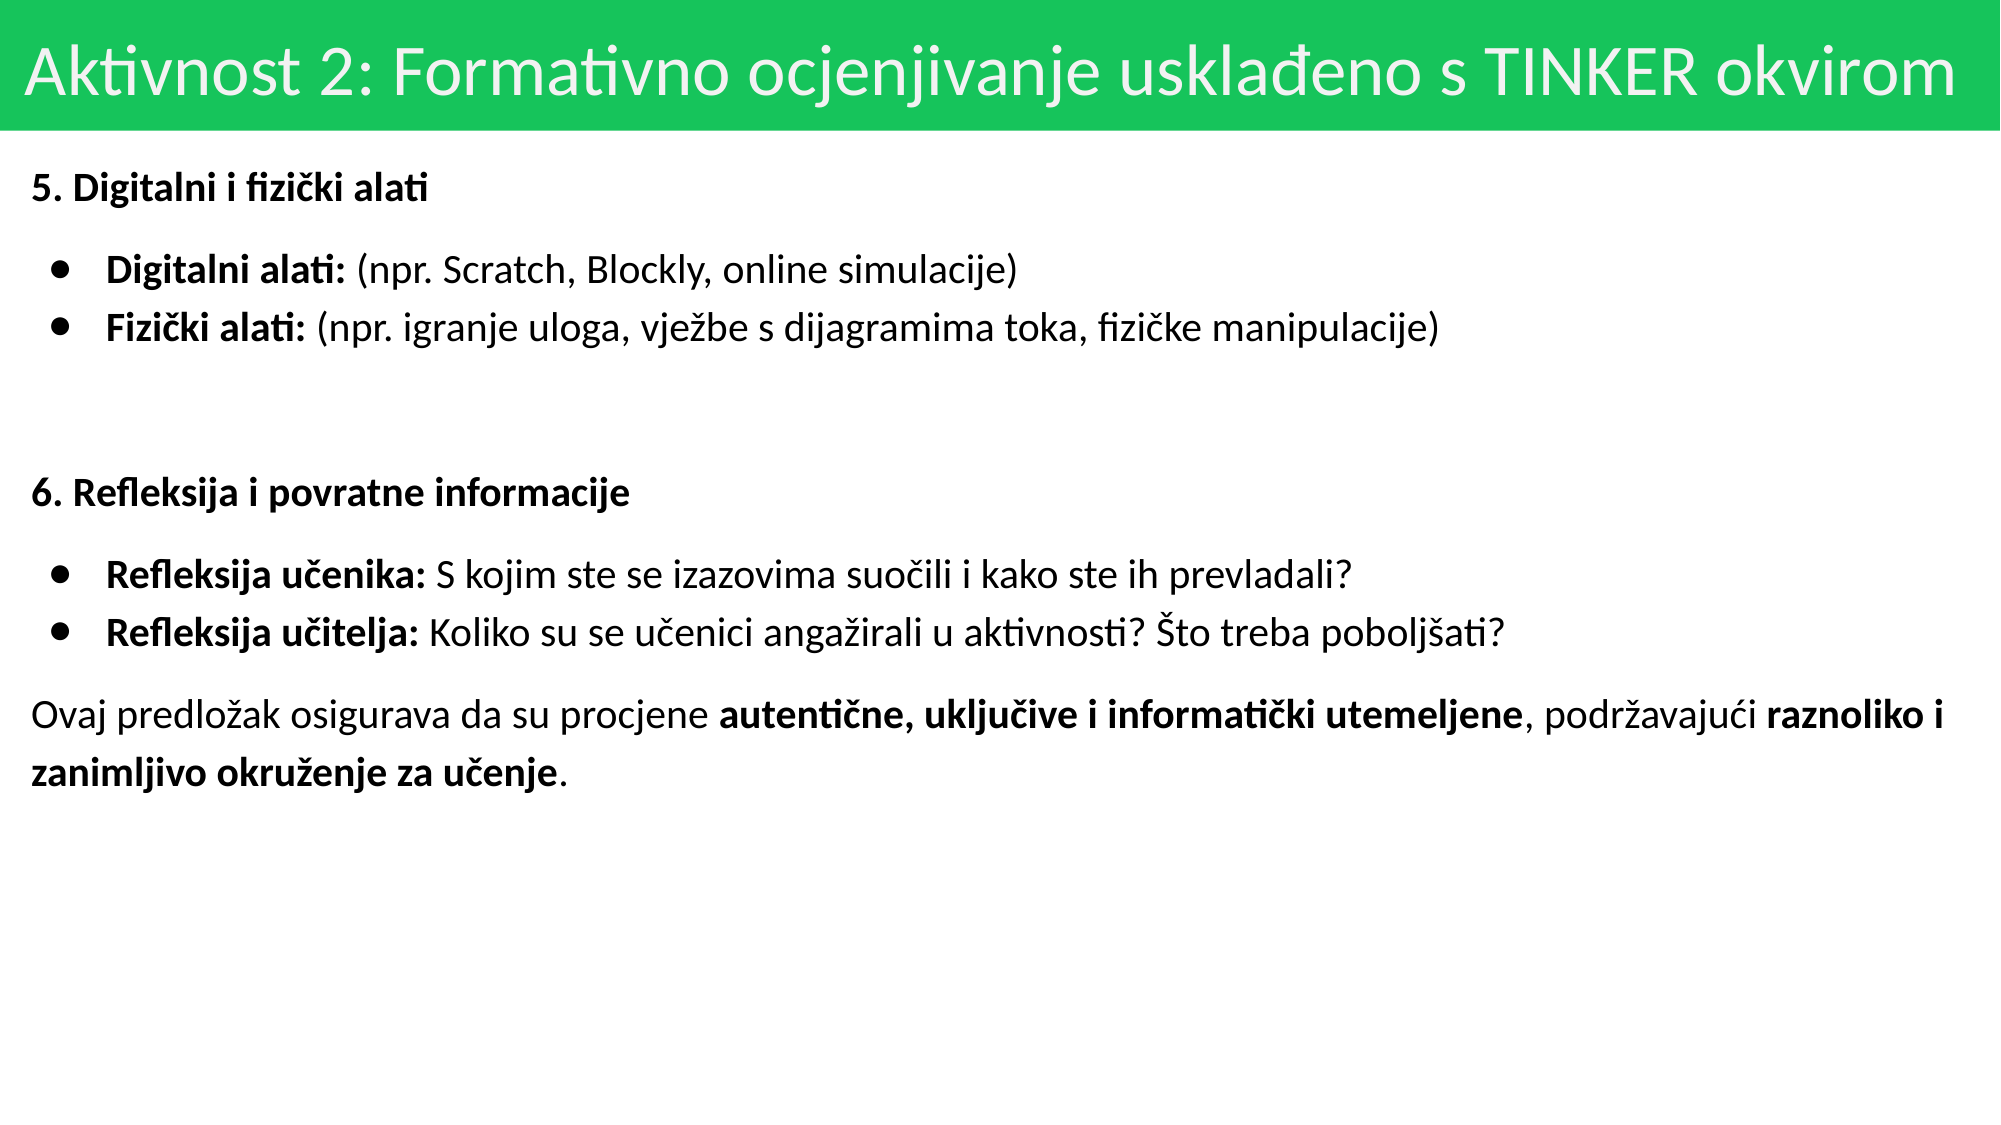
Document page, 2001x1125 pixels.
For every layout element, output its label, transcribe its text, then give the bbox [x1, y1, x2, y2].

list 5. Digitalni i fizički alati Digitalni alati: (npr. Scratch, Blockly, online simulacije) Fizički alati: (npr. igranje uloga, vježbe s dijagramima toka, fizičke manipulacije) 6. Refleksija i povratne informacije Refleksija učenika: S kojim ste se izazovima suočili i kako ste ih prevladali? Refleksija učitelja: Koliko su se učenici angažirali u aktivnosti? Što treba poboljšati? Ovaj predložak osigurava da su procjene autentične, uključive i informatički utemeljene, podržavajući raznoliko i zanimljivo okruženje za učenje. [16, 144, 1976, 1108]
title Aktivnost 2: Formativno ocjenjivanje usklađeno s TINKER okvirom [16, 13, 1976, 131]
